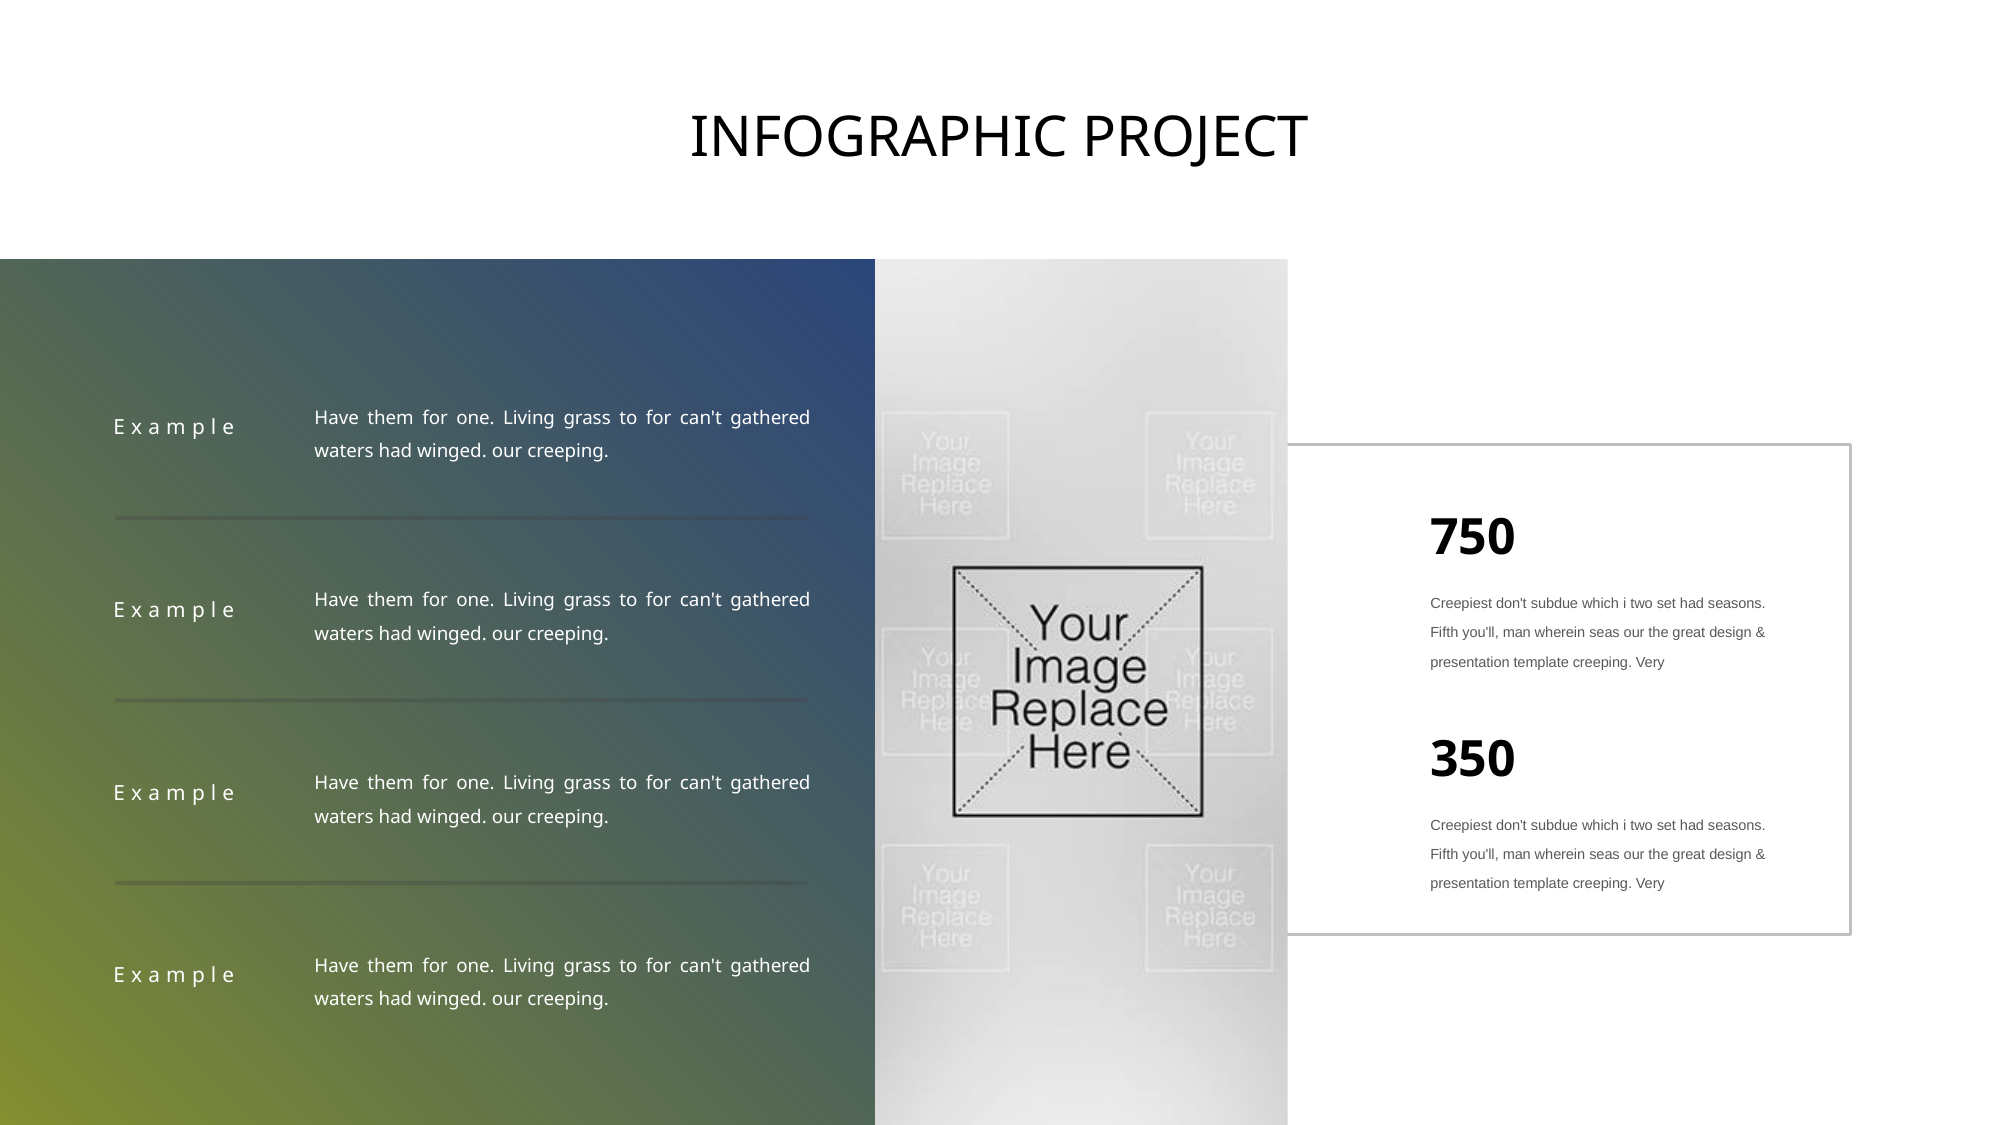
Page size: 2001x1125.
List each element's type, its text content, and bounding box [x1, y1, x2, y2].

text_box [1415, 718, 1791, 897]
text_box [0, 258, 876, 1125]
picture [874, 259, 1288, 1125]
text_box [98, 386, 825, 1015]
text_box INFOGRAPHIC PROJECT [445, 92, 1555, 176]
text_box [1288, 443, 1852, 936]
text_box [1415, 496, 1791, 675]
